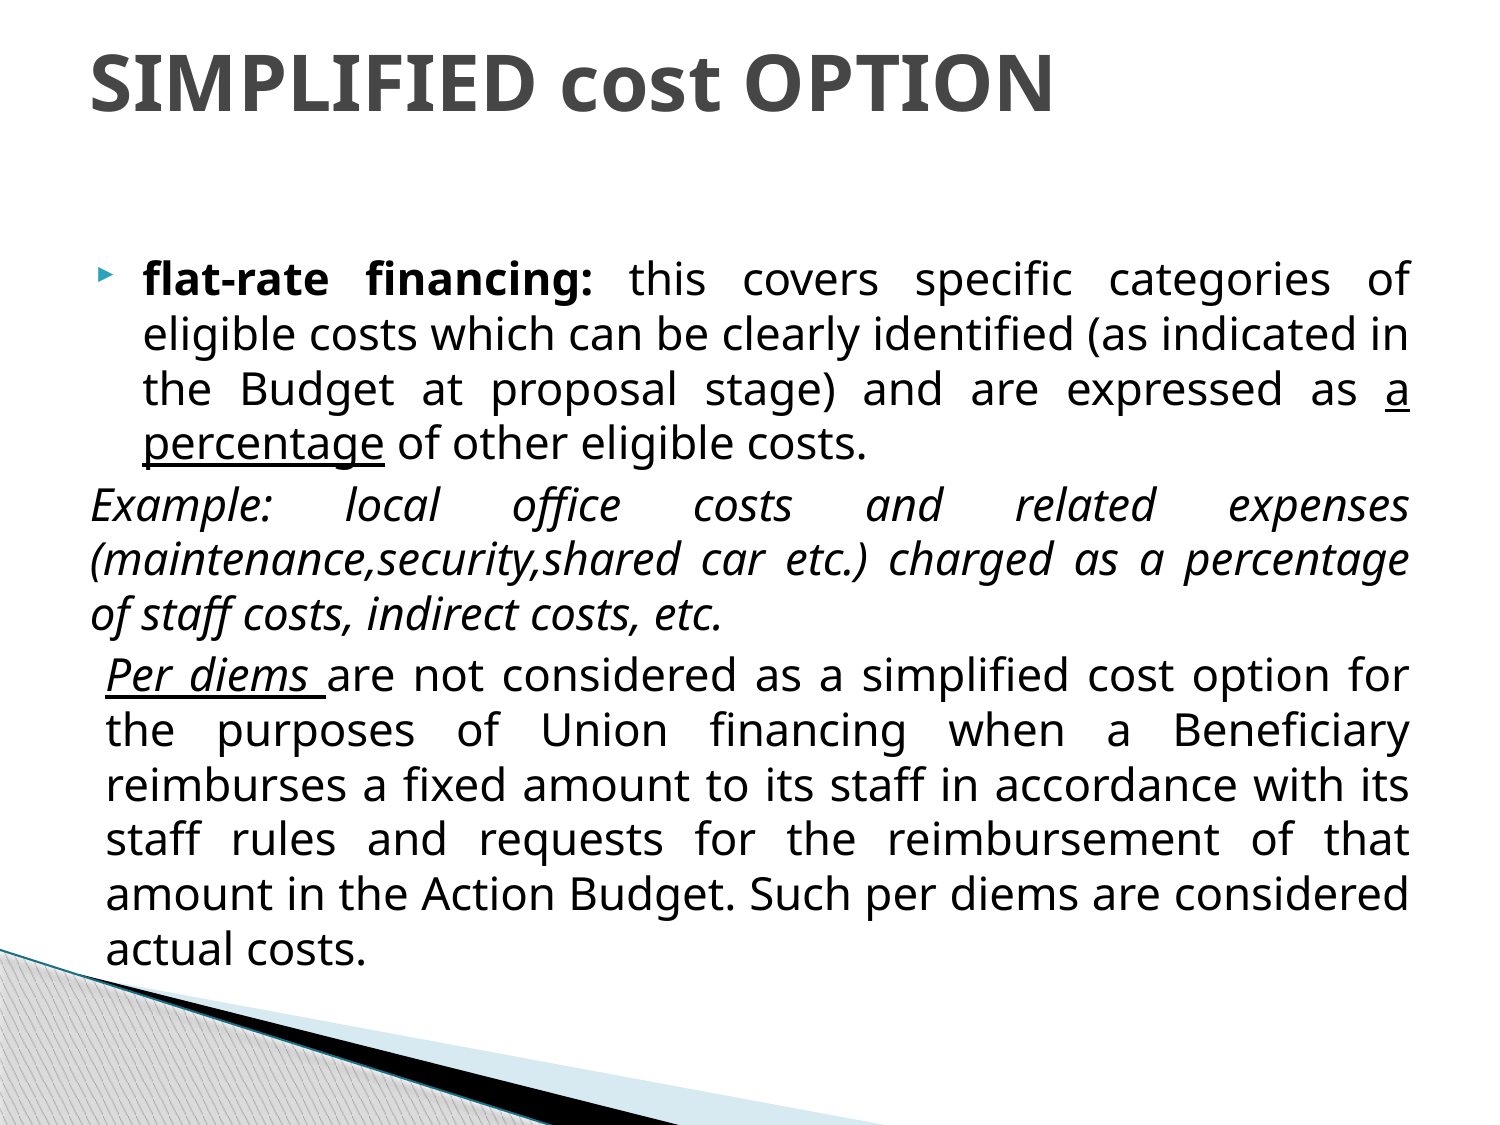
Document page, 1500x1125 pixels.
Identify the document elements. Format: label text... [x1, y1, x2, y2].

list flat-rate financing: this covers specific categories of eligible costs which can be clearly identified (as indicated in the Budget at proposal stage) and are expressed as a percentage of other eligible costs. Example: local office costs and related expenses (maintenance,security,shared car etc.) charged as a percentage of staff costs, indirect costs, etc. Per diems are not considered as a simplified cost option for the purposes of Union financing when a Beneficiary reimburses a fixed amount to its staff in accordance with its staff rules and requests for the reimbursement of that amount in the Action Budget. Such per diems are considered actual costs. [75, 243, 1425, 986]
title SIMPLIFIED cost OPTION [75, 24, 1263, 135]
